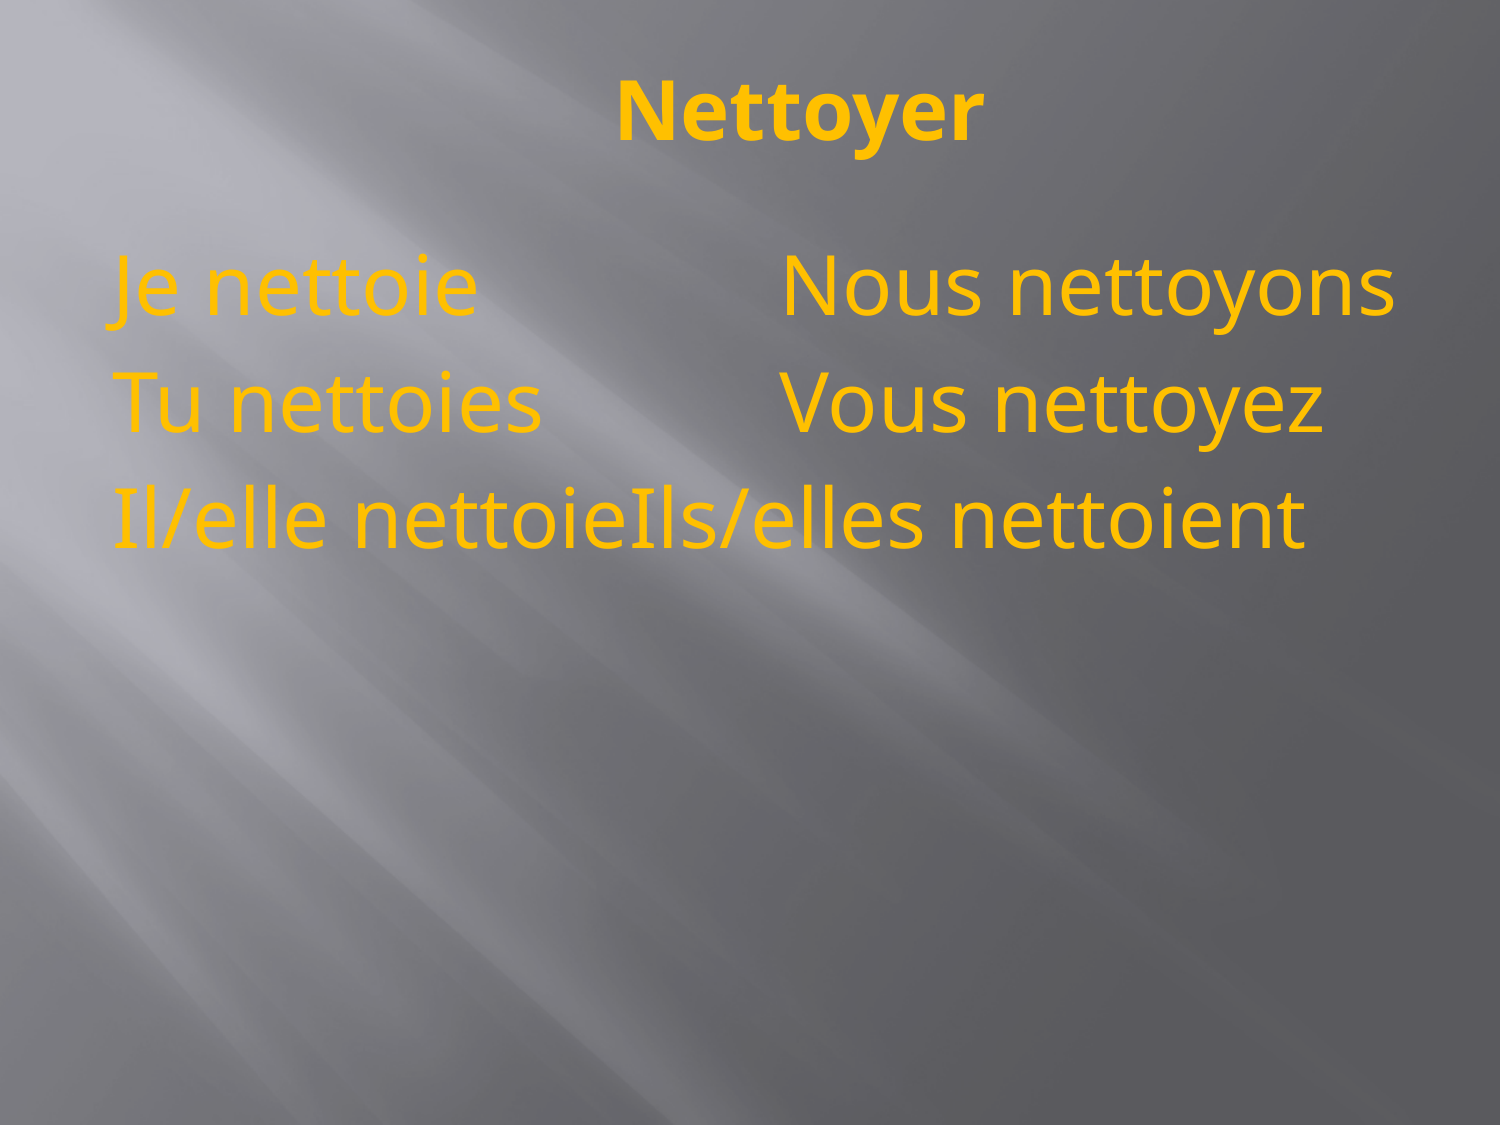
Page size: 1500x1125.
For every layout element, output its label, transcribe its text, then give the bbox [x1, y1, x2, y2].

list Je nettoie Nous nettoyons Tu nettoies Vous nettoyez Il/elle nettoie Ils/elles nettoient [75, 224, 1463, 1035]
text_box Nettoyer [375, 50, 1225, 165]
